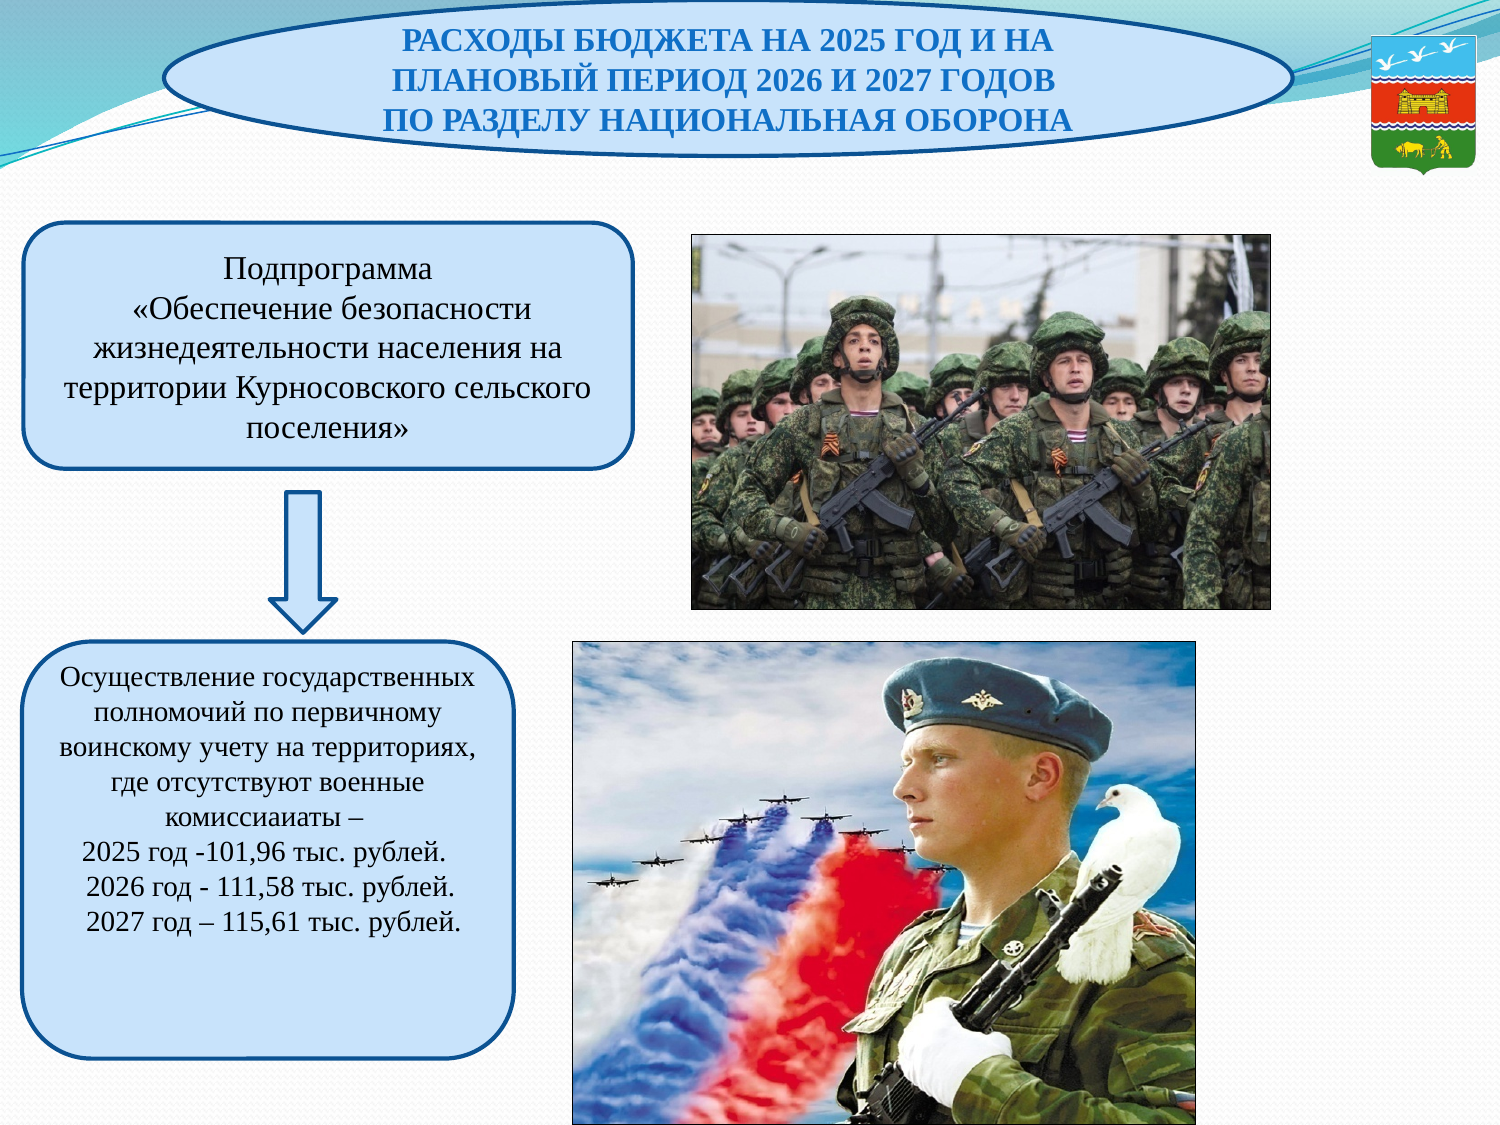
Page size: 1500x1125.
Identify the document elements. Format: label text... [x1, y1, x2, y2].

picture [691, 234, 1271, 610]
picture [572, 641, 1196, 1125]
text_box Подпрограмма «Обеспечение безопасности жизнедеятельности населения на территории Курносовского сельского поселения» [21, 220, 635, 471]
picture [1189, 775, 1196, 787]
text_box Осуществление государственных полномочий по первичному воинскому учету на территориях, где отсутствуют военные комиссиаиаты – 2025 год -101,96 тыс. рублей. 2026 год - 111,58 тыс. рублей. 2027 год – 115,61 тыс. рублей. [19, 639, 516, 1061]
text_box [267, 490, 339, 635]
text_box РАСХОДЫ БЮДЖЕТА НА 2025 ГОД И НА ПЛАНОВЫЙ ПЕРИОД 2026 И 2027 ГОДОВ ПО РАЗДЕЛУ НАЦИОНАЛЬНАЯ ОБОРОНА [161, 0, 1295, 159]
picture [1370, 34, 1478, 176]
picture [1158, 786, 1185, 792]
picture [1179, 864, 1196, 874]
